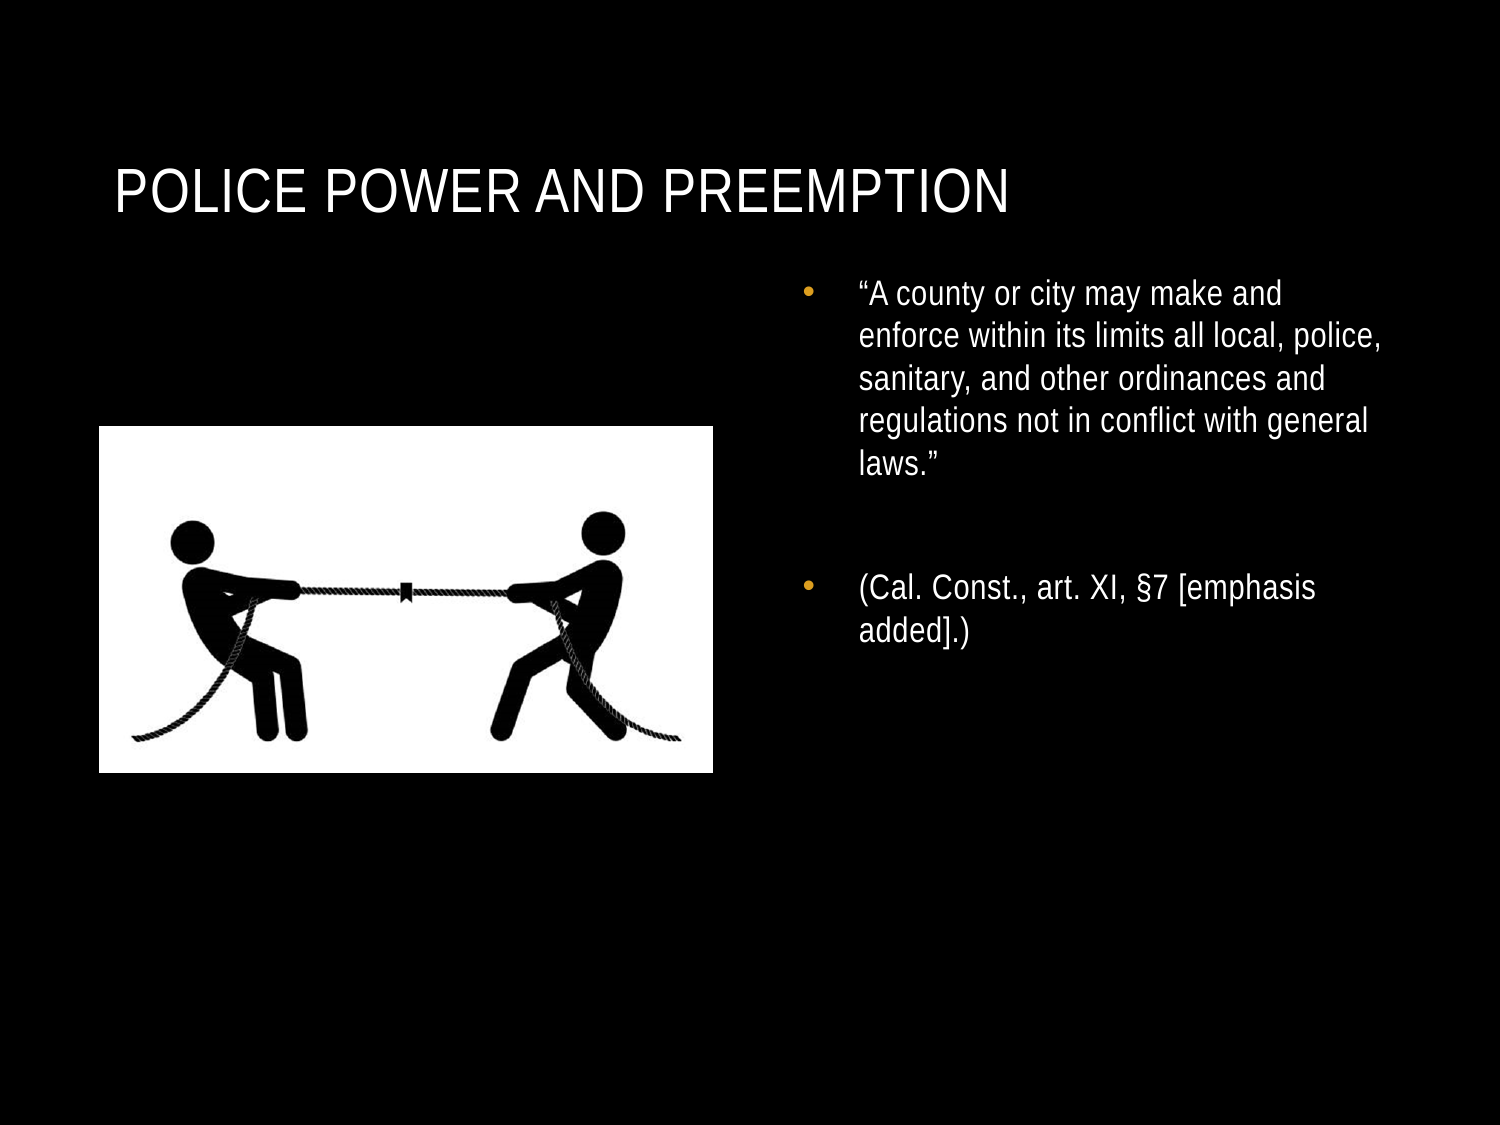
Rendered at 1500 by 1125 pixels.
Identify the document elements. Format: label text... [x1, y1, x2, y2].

title POLICE POWER AND PREEMPTION [99, 45, 1400, 233]
list “A county or city may make and enforce within its limits all local, police, sanitary, and other ordinances and regulations not in conflict with general laws.” (Cal. Const., art. XI, §7 [emphasis added].) [787, 262, 1400, 938]
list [99, 426, 713, 774]
